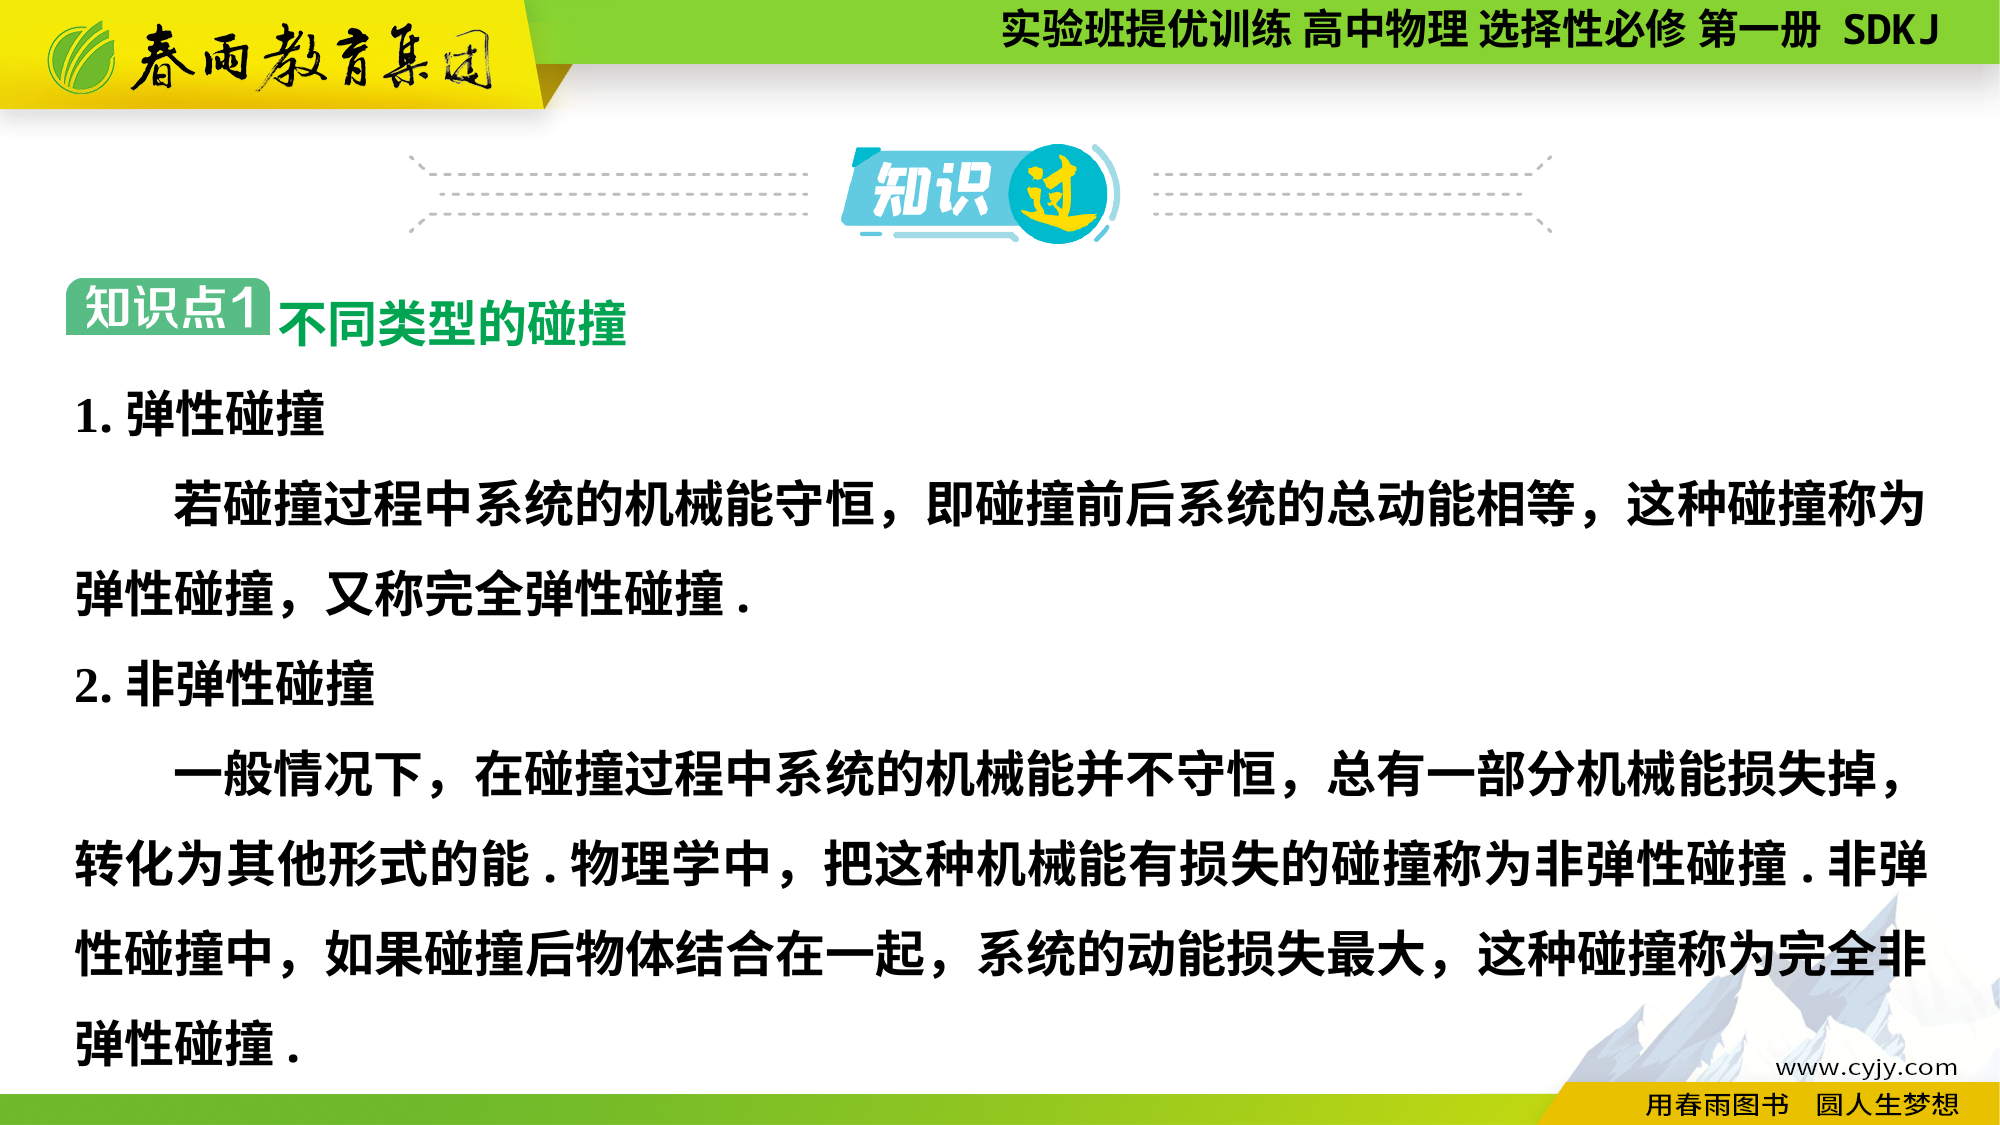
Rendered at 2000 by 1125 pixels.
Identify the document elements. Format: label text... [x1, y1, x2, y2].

list 不同类型的碰撞 1.弹性碰撞 若碰撞过程中系统的机械能守恒，即碰撞前后系统的总动能相等，这种碰撞称为弹性碰撞，又称完全弹性碰撞. 2.非弹性碰撞 一般情况下，在碰撞过程中系统的机械能并不守恒，总有一部分机械能损失掉，转化为其他形式的能.物理学中，把这种机械能有损失的碰撞称为非弹性碰撞.非弹性碰撞中，如果碰撞后物体结合在一起，系统的动能损失最大，这种碰撞称为完全非弹性碰撞. [59, 255, 1944, 1089]
picture [0, 0, 2000, 1125]
